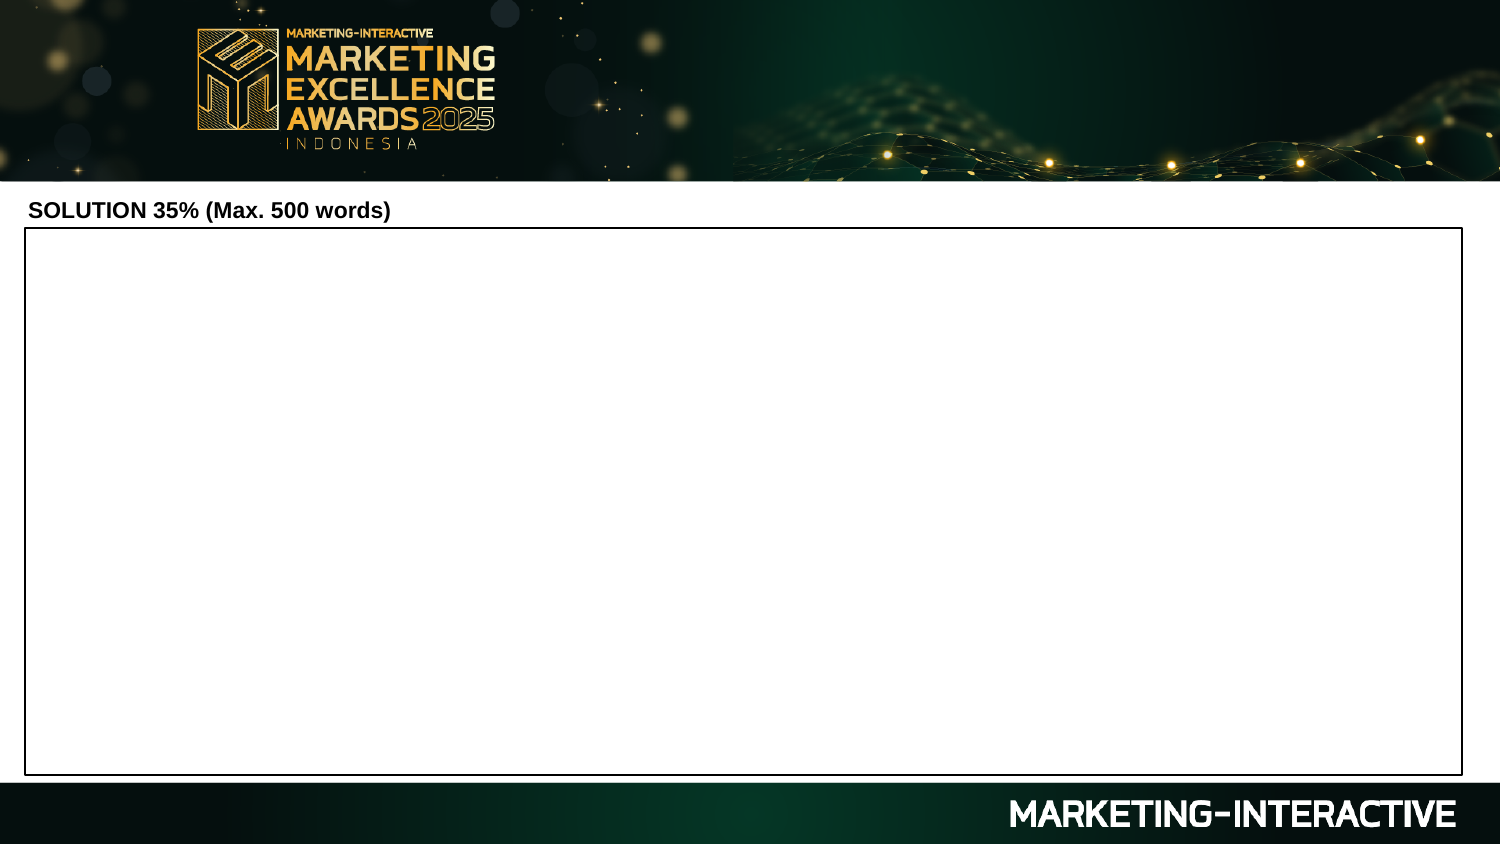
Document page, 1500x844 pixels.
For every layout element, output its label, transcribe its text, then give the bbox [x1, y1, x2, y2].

text_box SOLUTION 35% (Max. 500 words) [13, 184, 407, 231]
text_box [23, 226, 1464, 777]
picture [0, 0, 1500, 844]
